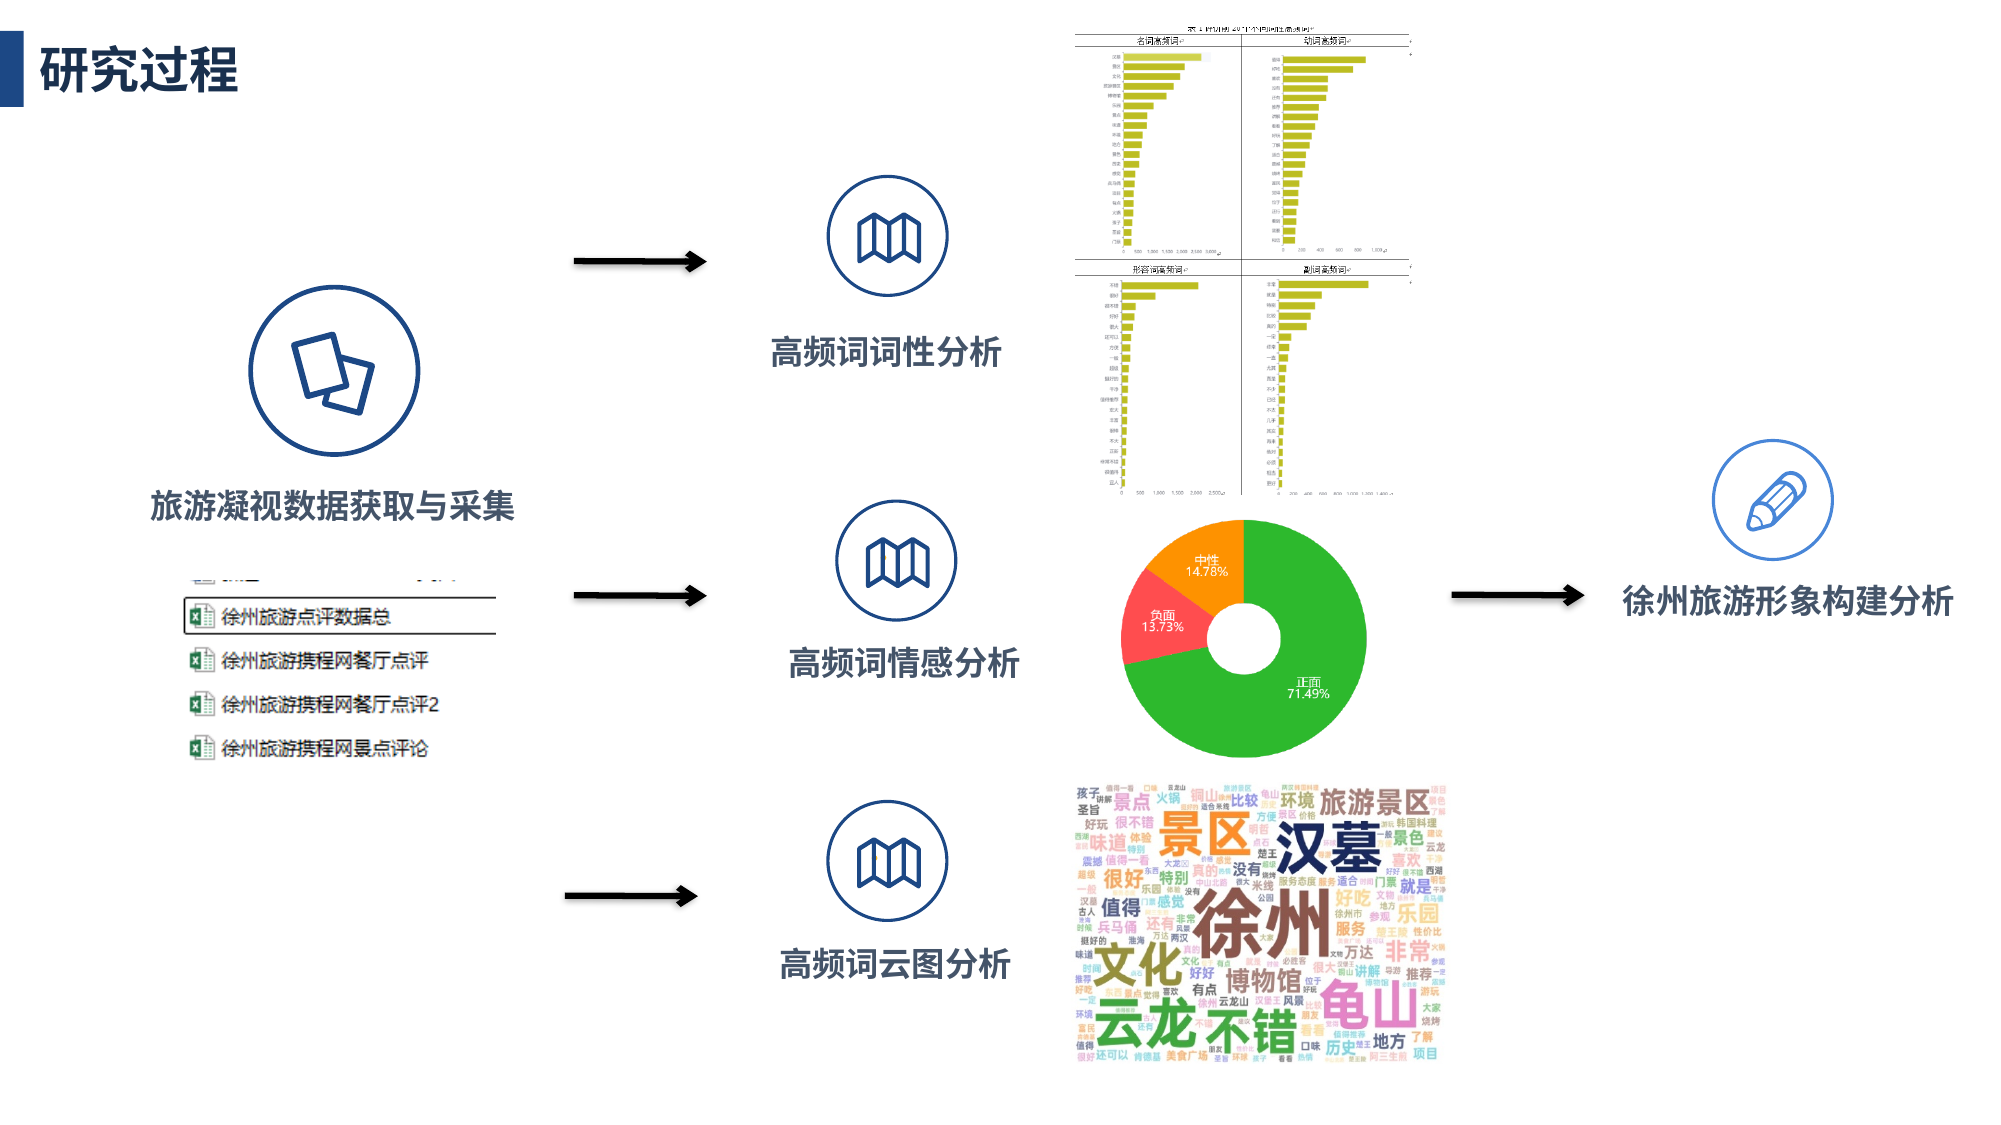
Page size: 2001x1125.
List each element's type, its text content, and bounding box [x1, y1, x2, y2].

text_box [250, 287, 419, 455]
picture [1068, 27, 1412, 496]
text_box [828, 176, 948, 296]
text_box 高频词云图分析 [703, 942, 1063, 983]
picture [1068, 782, 1451, 1064]
picture [1114, 513, 1377, 764]
text_box 研究过程 [24, 31, 458, 106]
picture [173, 580, 496, 813]
text_box [836, 501, 956, 621]
text_box [865, 537, 930, 589]
text_box [0, 30, 24, 107]
text_box 高频词词性分析 [694, 331, 1063, 372]
text_box [1746, 470, 1807, 532]
text_box [857, 212, 922, 264]
text_box [291, 331, 375, 416]
text_box [857, 837, 921, 889]
text_box 旅游凝视数据获取与采集 [141, 485, 525, 526]
text_box 徐州旅游形象构建分析 [1597, 580, 1981, 621]
text_box [827, 801, 947, 921]
text_box [1713, 440, 1833, 560]
text_box 高频词情感分析 [712, 642, 1097, 683]
